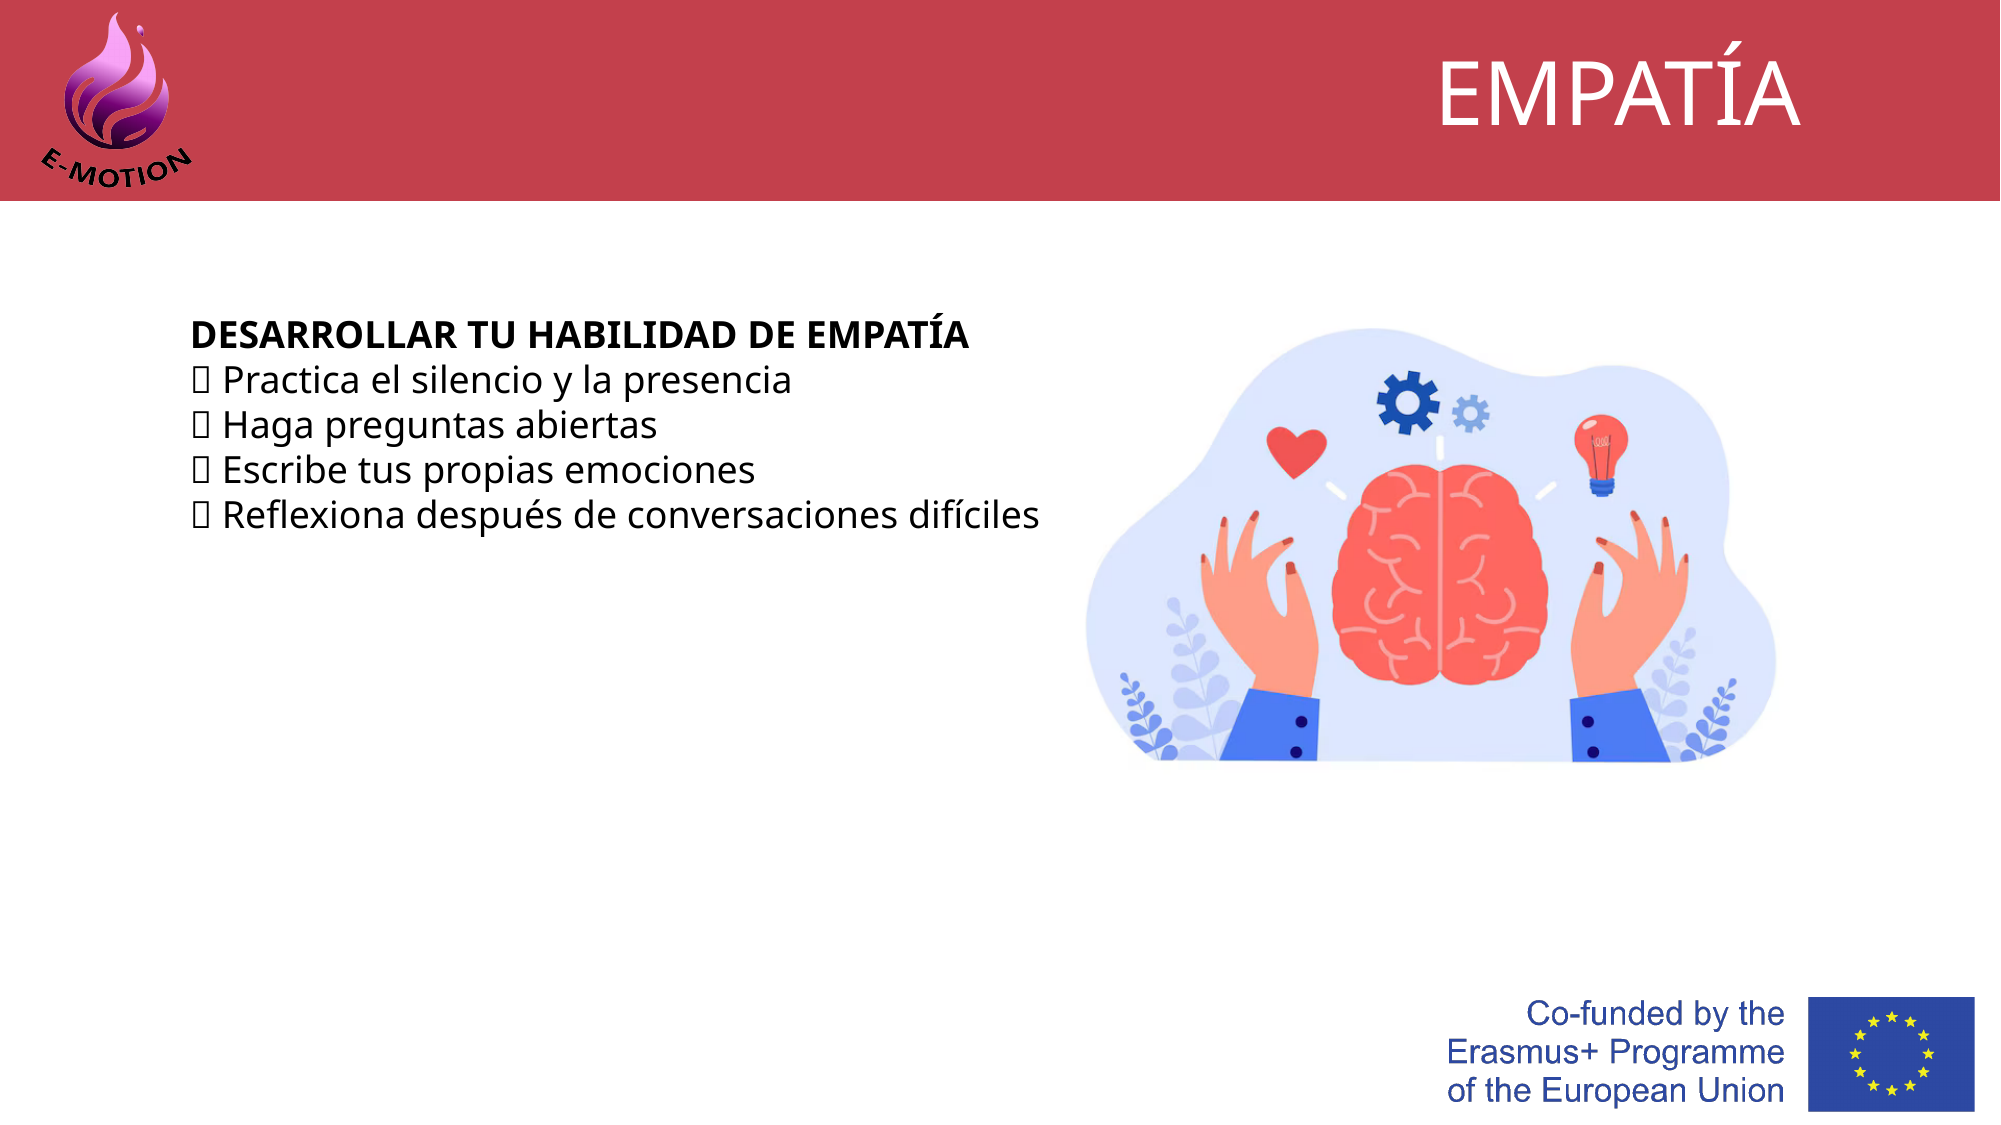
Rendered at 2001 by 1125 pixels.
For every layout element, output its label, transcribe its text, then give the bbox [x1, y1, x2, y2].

picture [1045, 270, 1817, 822]
text_box EMPATÍA [557, 29, 1817, 303]
picture [0, 0, 253, 247]
text_box DESARROLLAR TU HABILIDAD DE EMPATÍA ✅ Practica el silencio y la presencia ✅ Haga preguntas abiertas ✅ Escribe tus propias emociones ✅ Reflexiona después de conversaciones difíciles [174, 303, 1040, 544]
picture [1396, 995, 1975, 1116]
